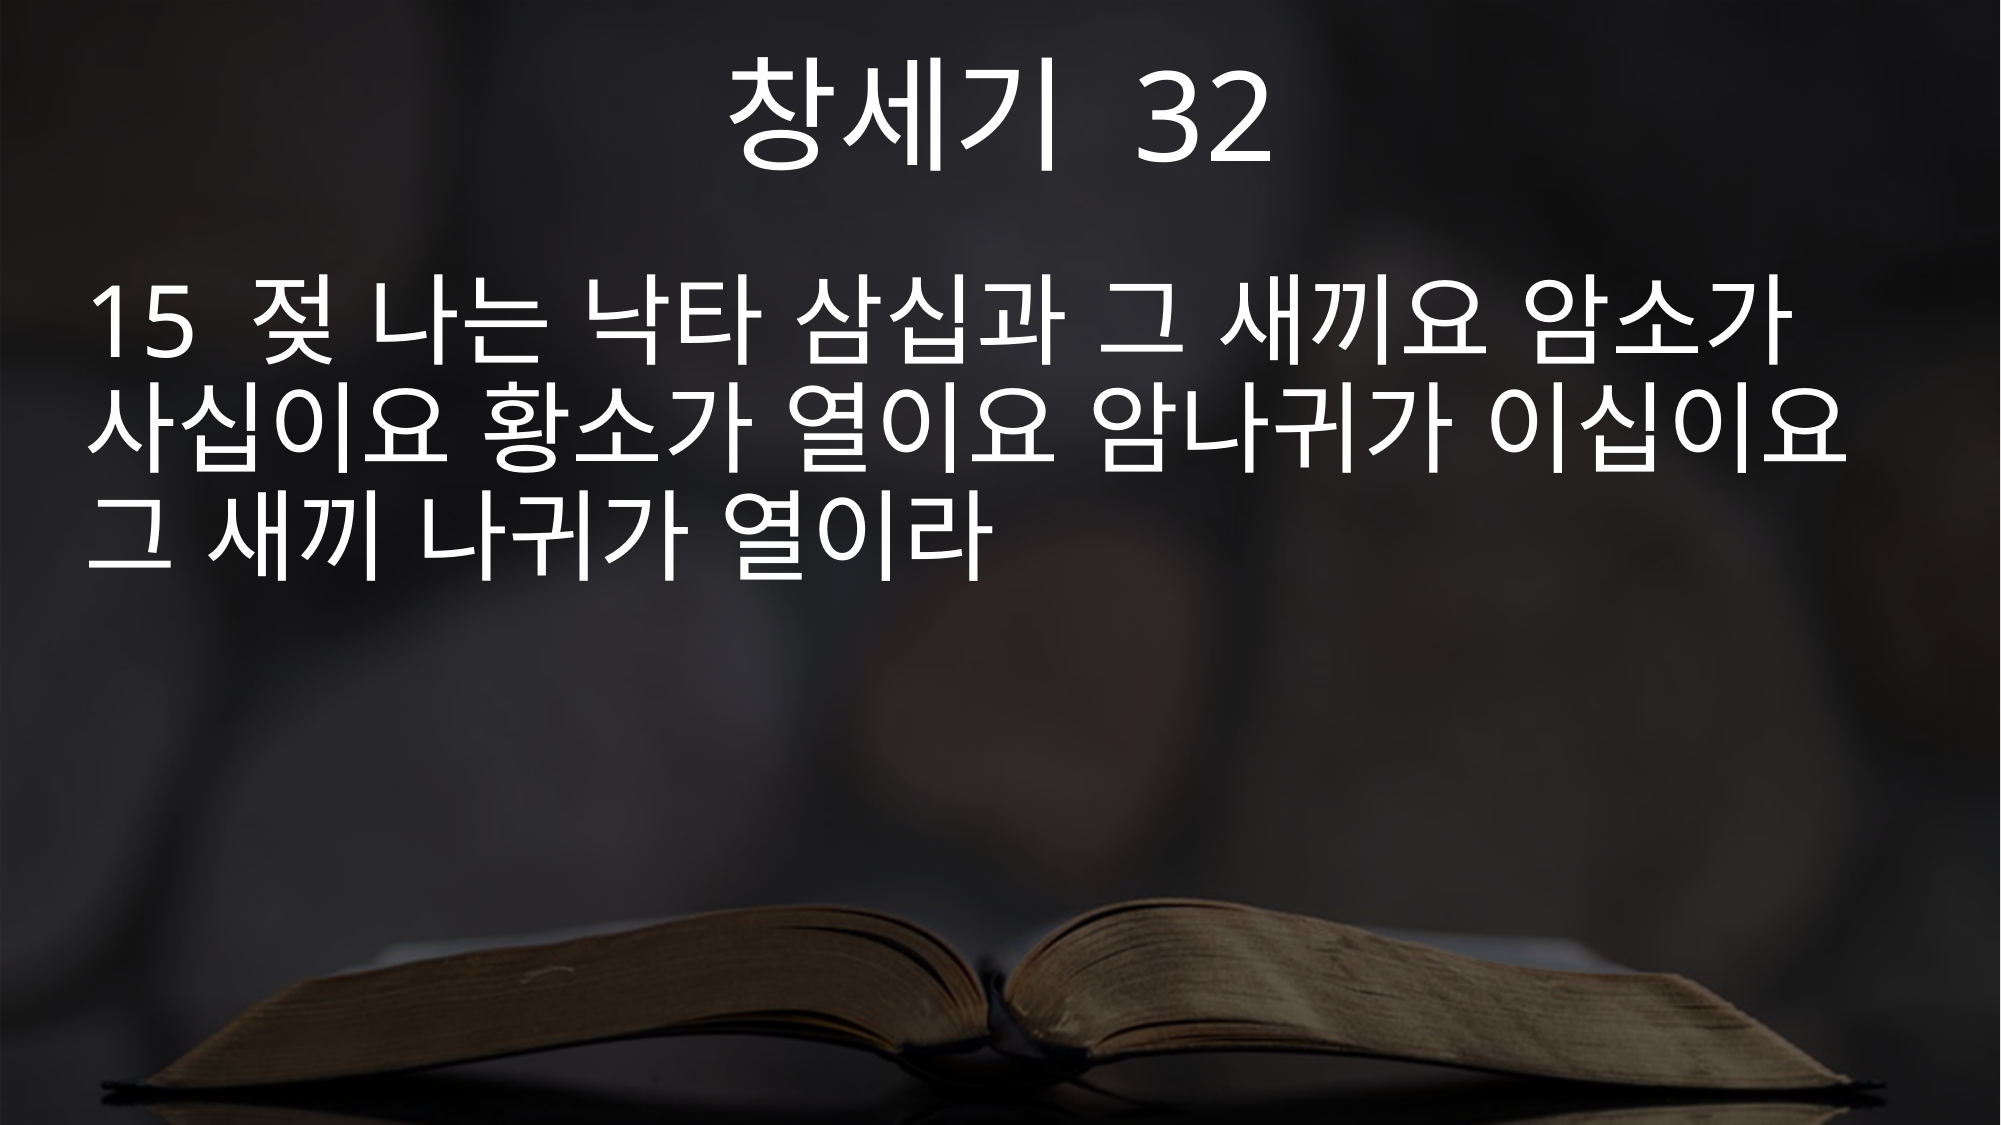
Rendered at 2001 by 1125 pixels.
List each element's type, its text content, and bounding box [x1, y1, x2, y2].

picture [0, 0, 2001, 1125]
list 15 젖 나는 낙타 삼십과 그 새끼요 암소가 사십이요 황소가 열이요 암나귀가 이십이요 그 새끼 나귀가 열이라 [69, 263, 1953, 423]
footer 창세기 32 [0, 32, 2000, 192]
